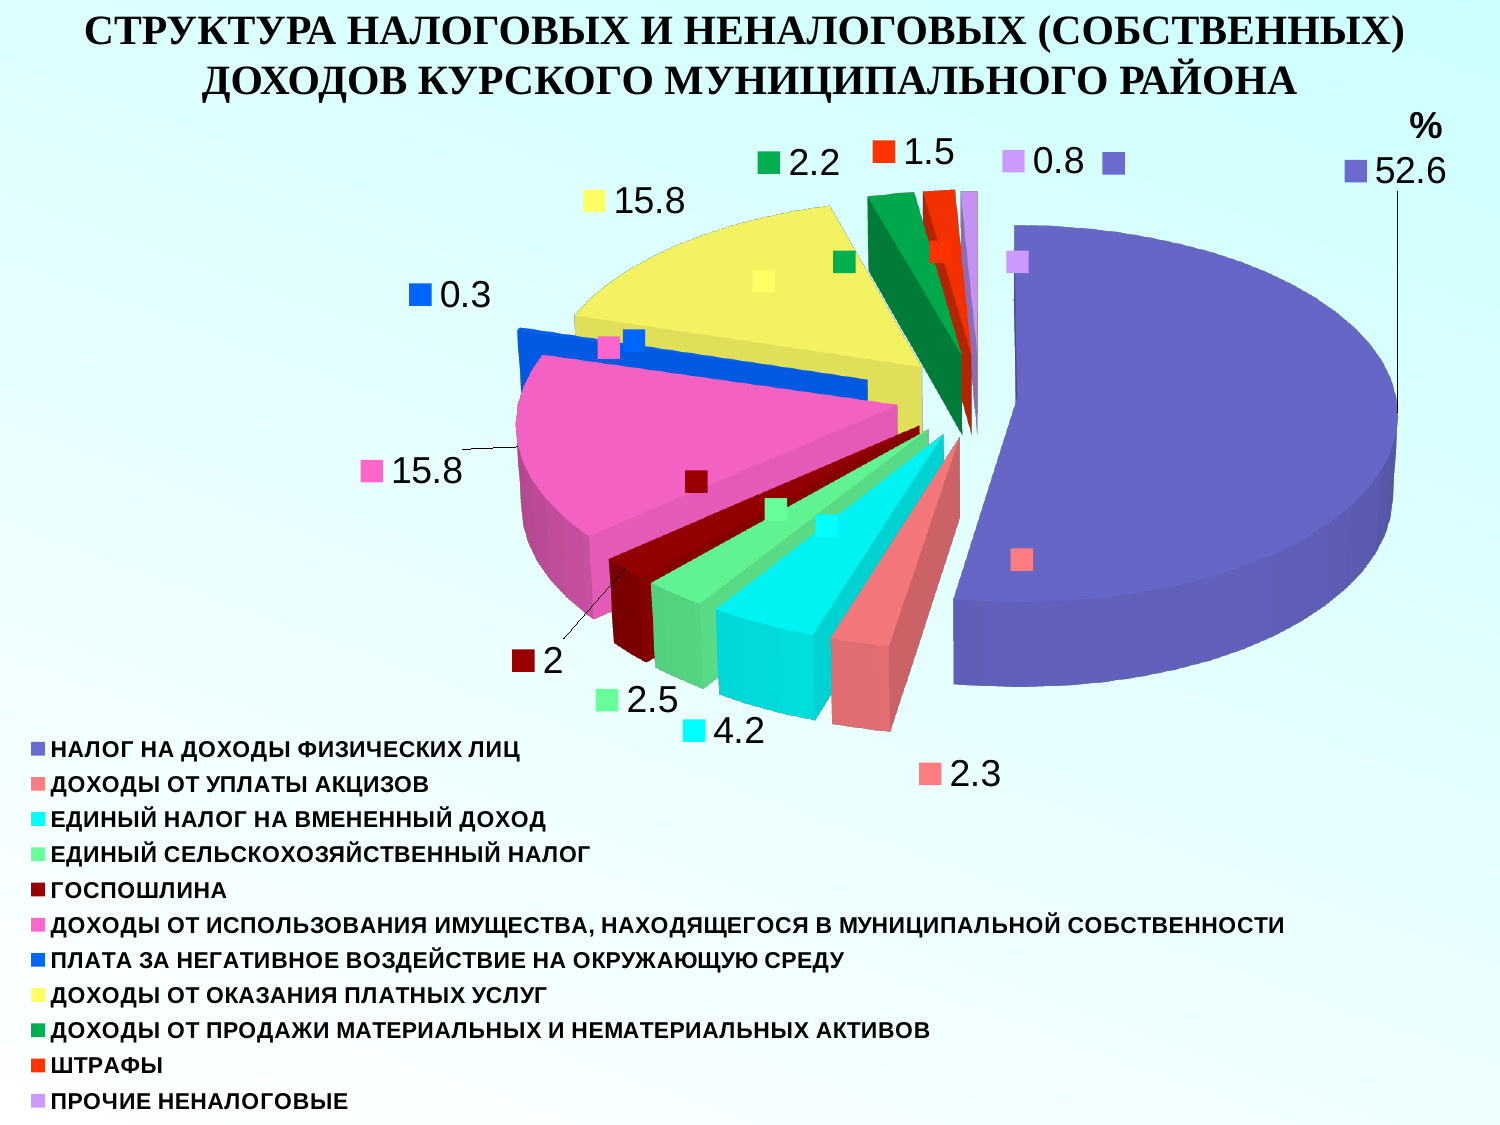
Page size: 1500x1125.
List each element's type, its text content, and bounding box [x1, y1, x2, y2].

text_box % [1394, 93, 1465, 103]
title СТРУКТУРА НАЛОГОВЫХ И НЕНАЛОГОВЫХ (СОБСТВЕННЫХ) ДОХОДОВ КУРСКОГО МУНИЦИПАЛЬНОГО РАЙОНА [0, 0, 1500, 105]
chart [0, 105, 1500, 1125]
